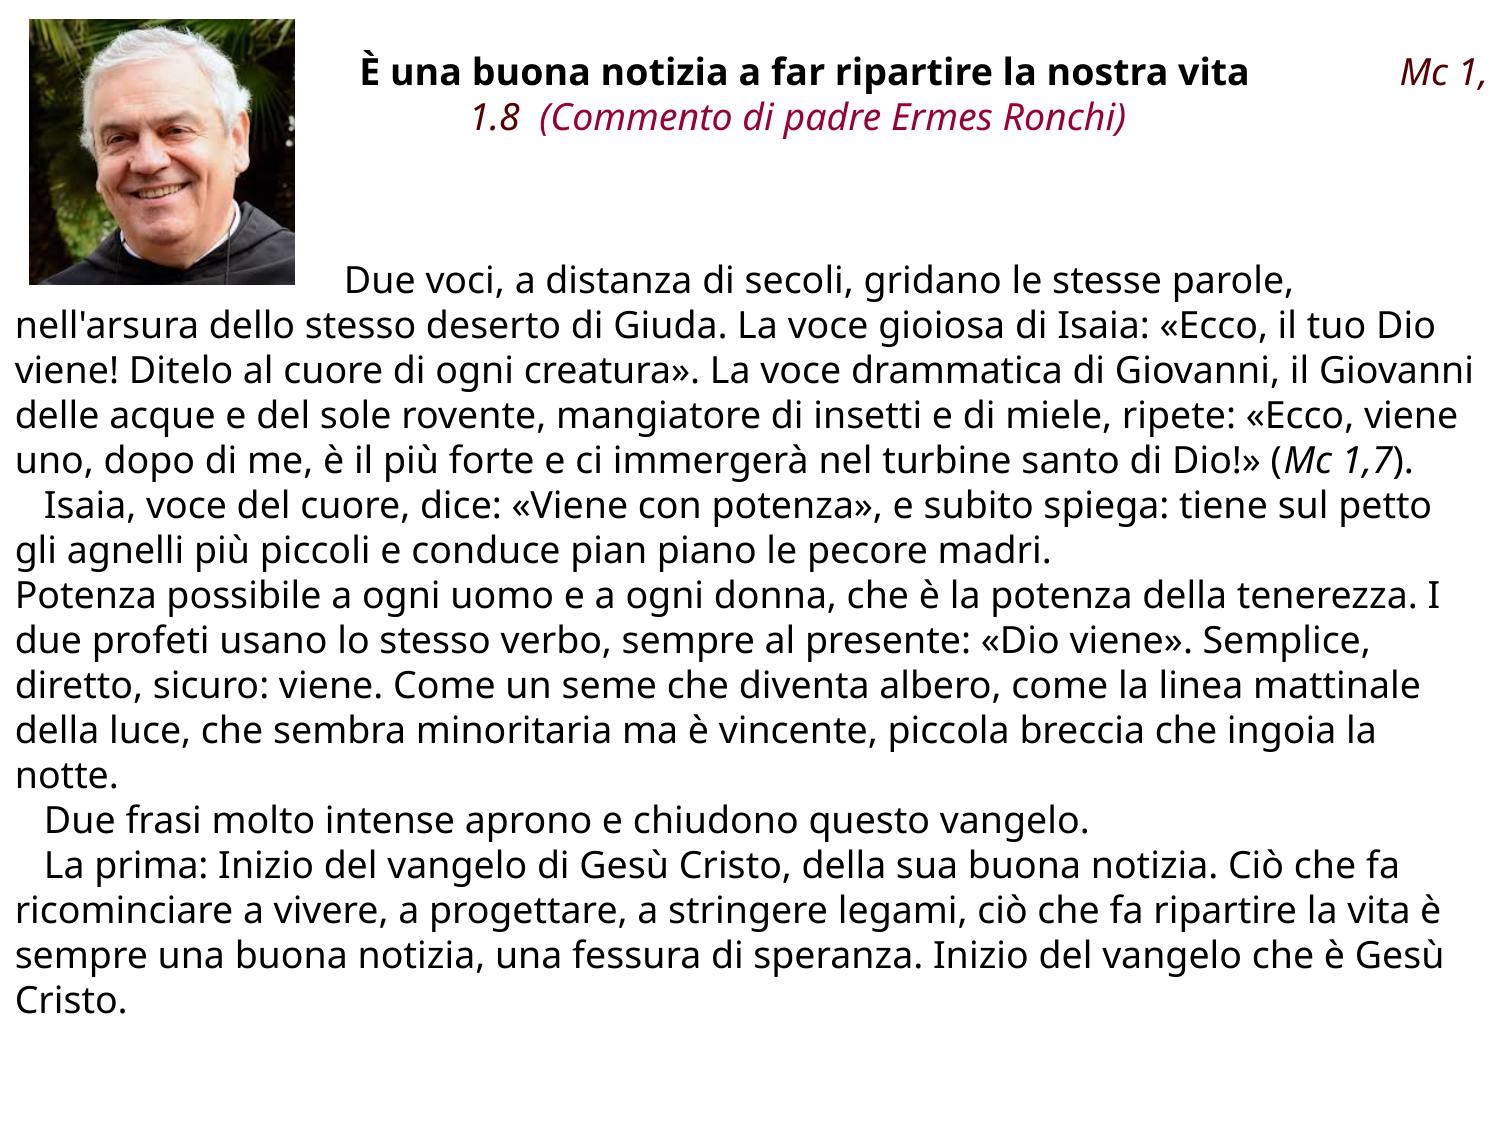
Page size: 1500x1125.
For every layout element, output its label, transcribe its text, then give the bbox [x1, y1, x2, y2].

text_box Due voci, a distanza di secoli, gridano le stesse parole, nell'arsura dello stesso deserto di Giuda. La voce gioiosa di Isaia: «Ecco, il tuo Dio viene! Ditelo al cuore di ogni creatura». La voce drammatica di Giovanni, il Giovanni delle acque e del sole rovente, mangiatore di insetti e di miele, ripete: «Ecco, viene uno, dopo di me, è il più forte e ci immergerà nel turbine santo di Dio!» (Mc 1,7). Isaia, voce del cuore, dice: «Viene con potenza», e subito spiega: tiene sul petto gli agnelli più piccoli e conduce pian piano le pecore madri. Potenza possibile a ogni uomo e a ogni donna, che è la potenza della tenerezza. I due profeti usano lo stesso verbo, sempre al presente: «Dio viene». Semplice, diretto, sicuro: viene. Come un seme che diventa albero, come la linea mattinale della luce, che sembra minoritaria ma è vincente, piccola breccia che ingoia la notte. Due frasi molto intense aprono e chiudono questo vangelo. La prima: Inizio del vangelo di Gesù Cristo, della sua buona notizia. Ciò che fa ricominciare a vivere, a progettare, a stringere legami, ciò che fa ripartire la vita è sempre una buona notizia, una fessura di speranza. Inizio del vangelo che è Gesù Cristo. [0, 801, 1500, 1029]
text_box Due voci, a distanza di secoli, gridano le stesse parole, nell'arsura dello stesso deserto di Giuda. La voce gioiosa di Isaia: «Ecco, il tuo Dio viene! Ditelo al cuore di ogni creatura». La voce drammatica di Giovanni, il Giovanni delle acque e del sole rovente, mangiatore di insetti e di miele, ripete: «Ecco, viene uno, dopo di me, è il più forte e ci immergerà nel turbine santo di Dio!» (Mc 1,7). Isaia, voce del cuore, dice: «Viene con potenza», e subito spiega: tiene sul petto gli agnelli più piccoli e conduce pian piano le pecore madri. Potenza possibile a ogni uomo e a ogni donna, che è la potenza della tenerezza. I due profeti usano lo stesso verbo, sempre al presente: «Dio viene». Semplice, diretto, sicuro: viene. Come un seme che diventa albero, come la linea mattinale della luce, che sembra minoritaria ma è vincente, piccola breccia che ingoia la notte. Due frasi molto intense aprono e chiudono questo vangelo. La prima: Inizio del vangelo di Gesù Cristo, della sua buona notizia. Ciò che fa ricominciare a vivere, a progettare, a stringere legami, ciò che fa ripartire la vita è sempre una buona notizia, una fessura di speranza. Inizio del vangelo che è Gesù Cristo. [0, 208, 1500, 799]
text_box È una buona notizia a far ripartire la nostra vita Mc 1, 1.8 (Commento di padre Ermes Ronchi) [312, 40, 1500, 146]
picture [29, 19, 295, 285]
